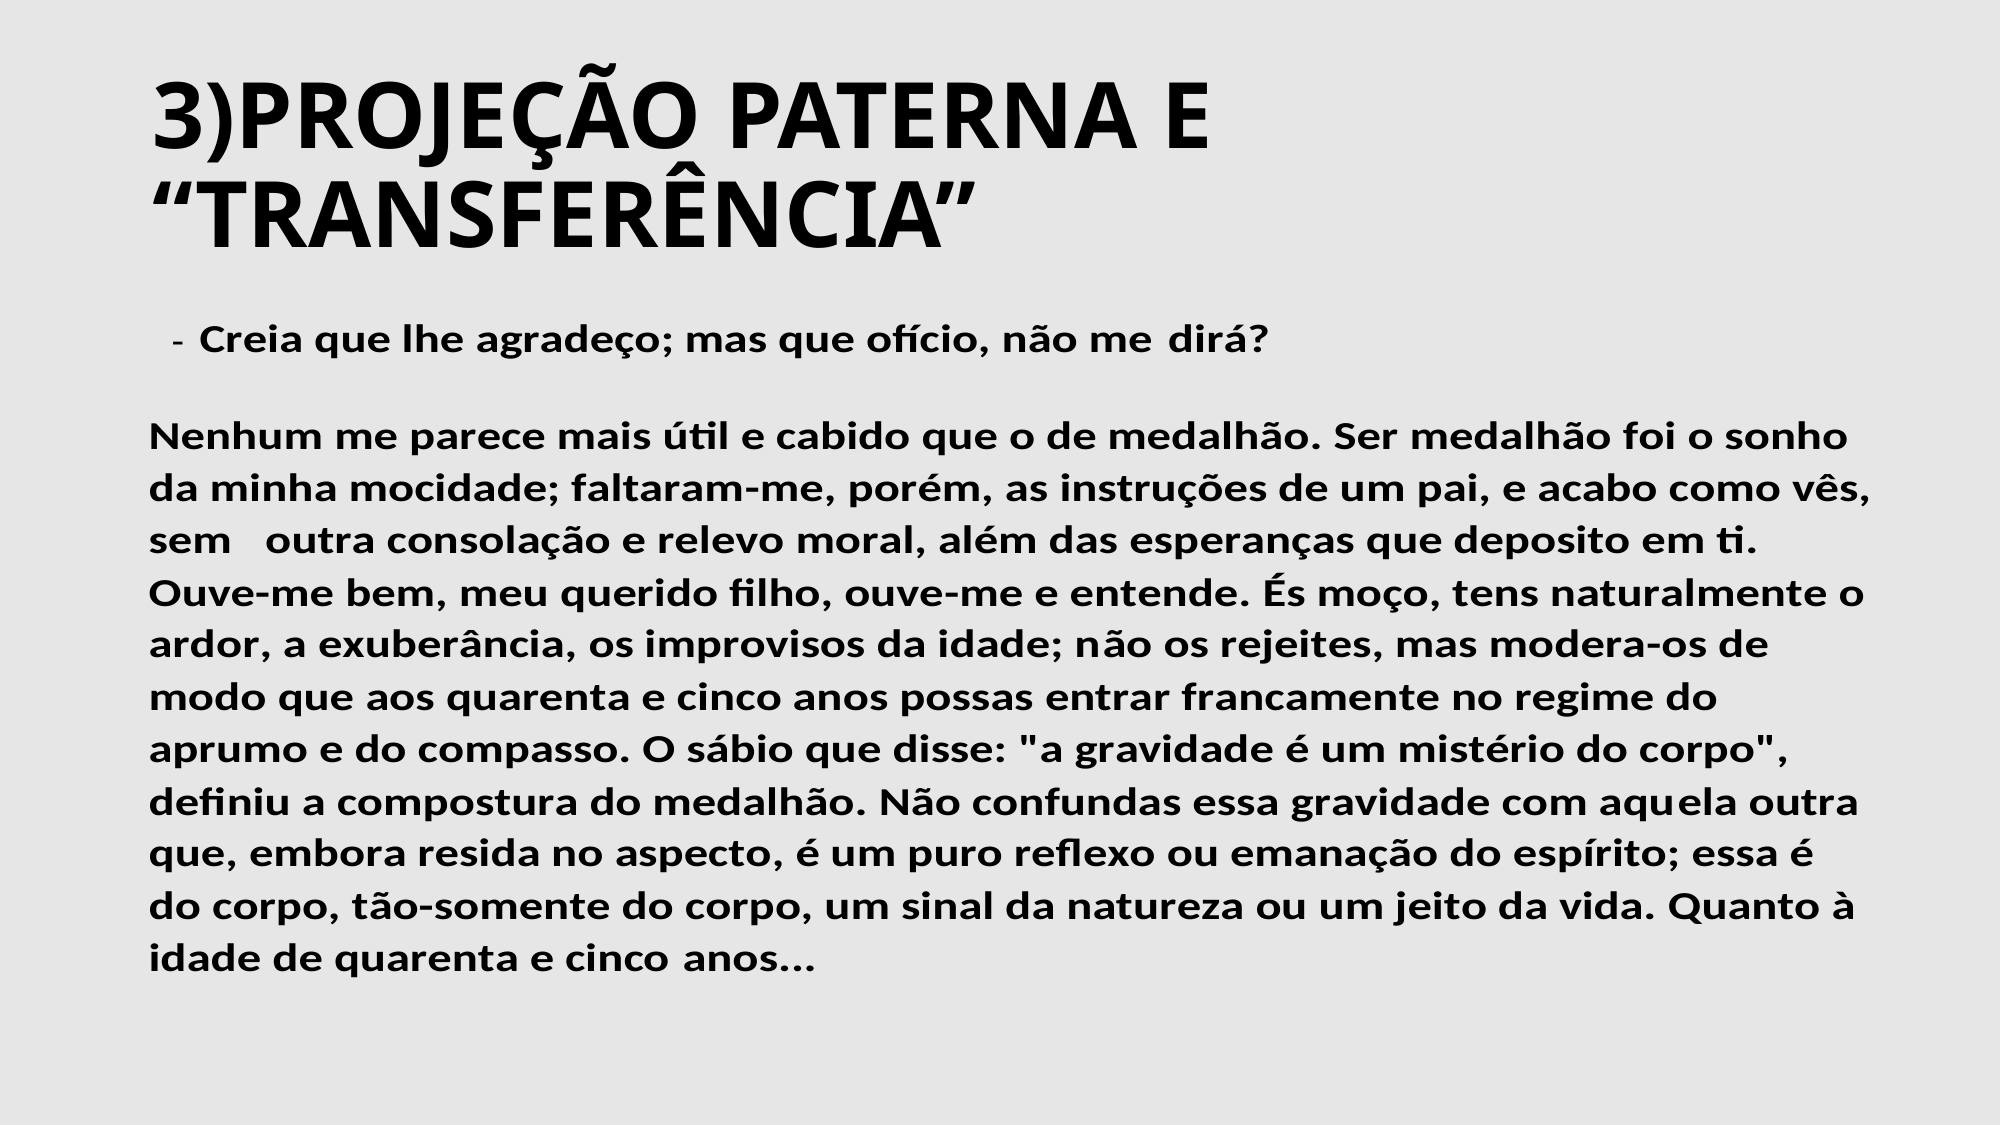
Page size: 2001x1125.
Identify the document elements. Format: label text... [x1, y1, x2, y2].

title 3)PROJEÇÃO PATERNA E “TRANSFERÊNCIA” [137, 59, 1863, 278]
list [148, 314, 1874, 1013]
